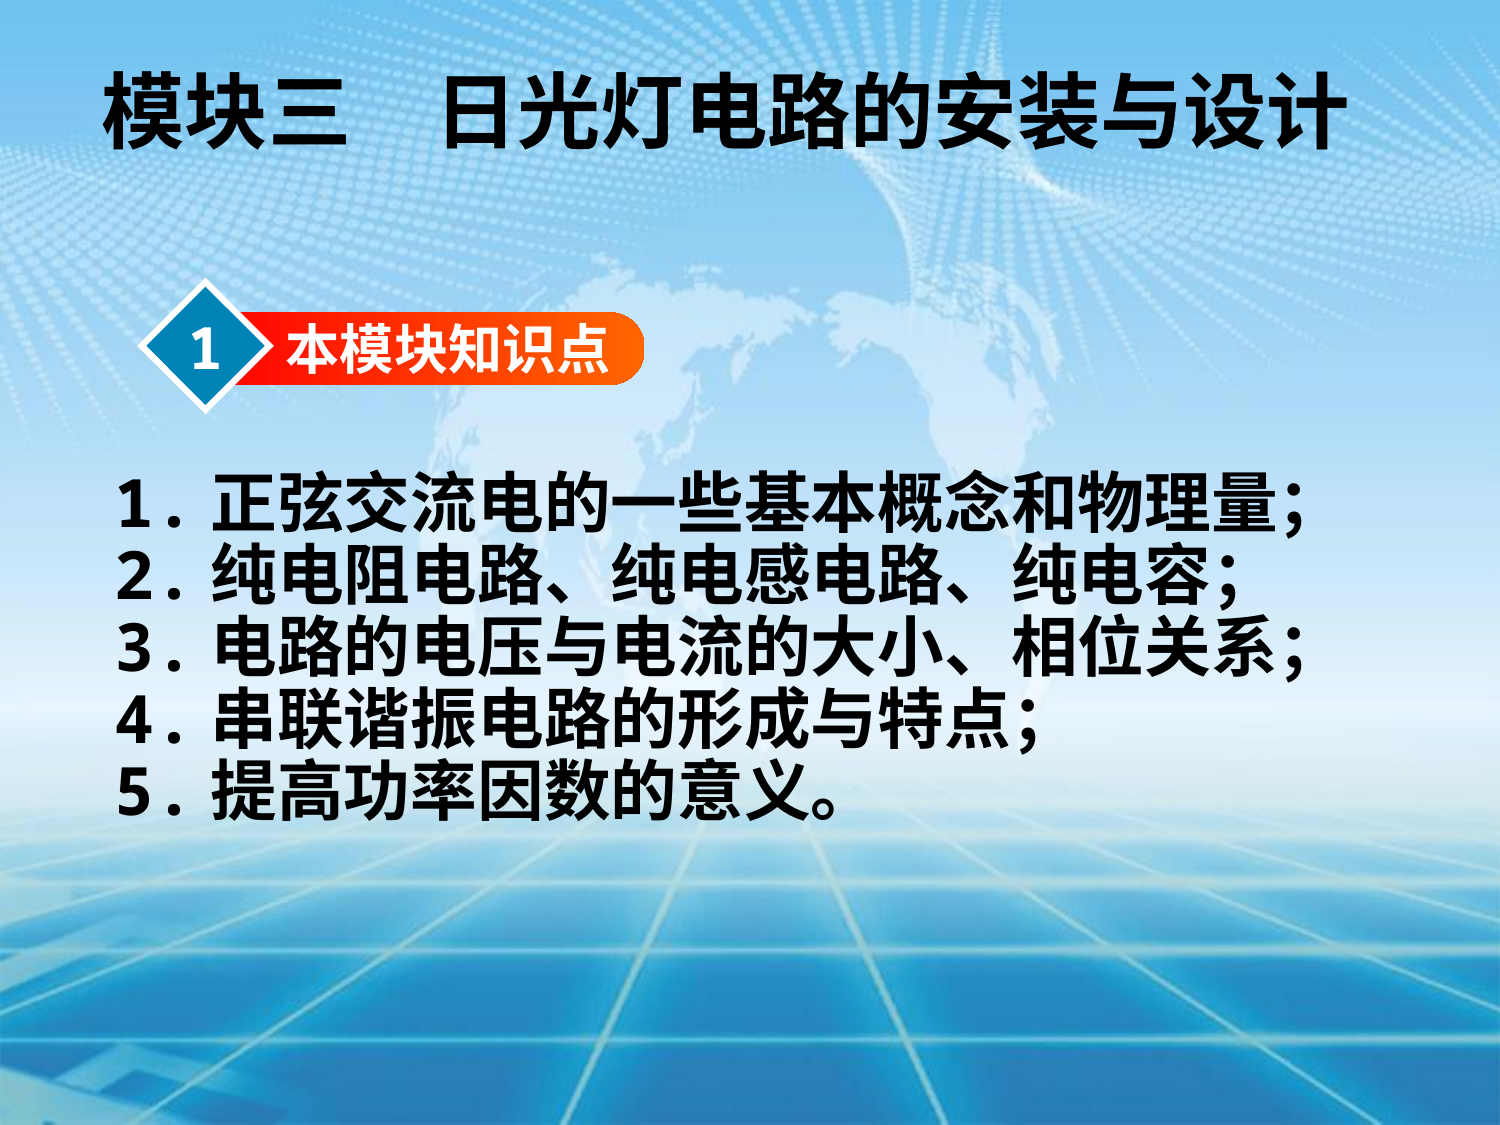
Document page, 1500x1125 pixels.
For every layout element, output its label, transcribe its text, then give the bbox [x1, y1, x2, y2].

text_box 1 [141, 282, 270, 410]
text_box [233, 312, 271, 385]
text_box 模块三 日光灯电路的安装与设计 [64, 15, 1388, 204]
text_box 本模块知识点 [271, 307, 642, 388]
picture [0, 0, 1500, 1125]
text_box 1.正弦交流电的一些基本概念和物理量； 2.纯电阻电路、纯电感电路、纯电容； 3.电路的电压与电流的大小、相位关系； 4.串联谐振电路的形成与特点； 5.提高功率因数的意义。 [99, 462, 1417, 838]
